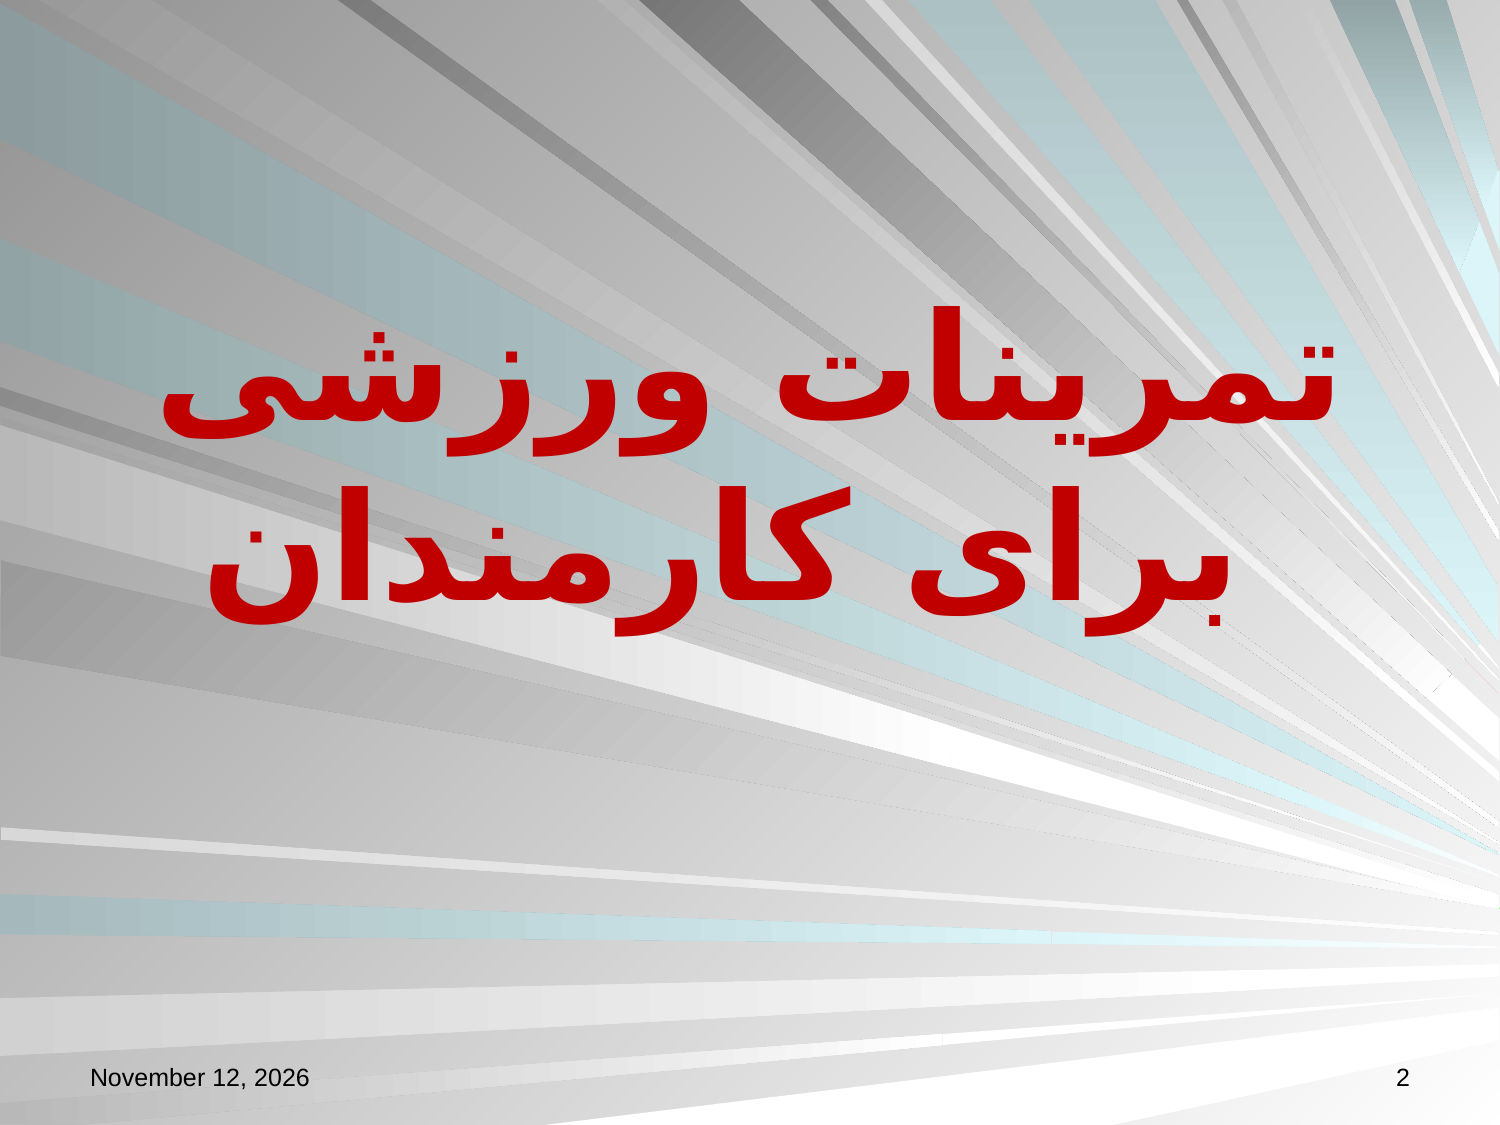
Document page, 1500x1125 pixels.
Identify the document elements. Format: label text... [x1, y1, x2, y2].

list تمرینات ورزشی برای کارمندان [74, 262, 1426, 1006]
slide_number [74, 1023, 426, 1100]
title . [74, 45, 1426, 197]
slide_number 2 [1074, 1023, 1426, 1100]
